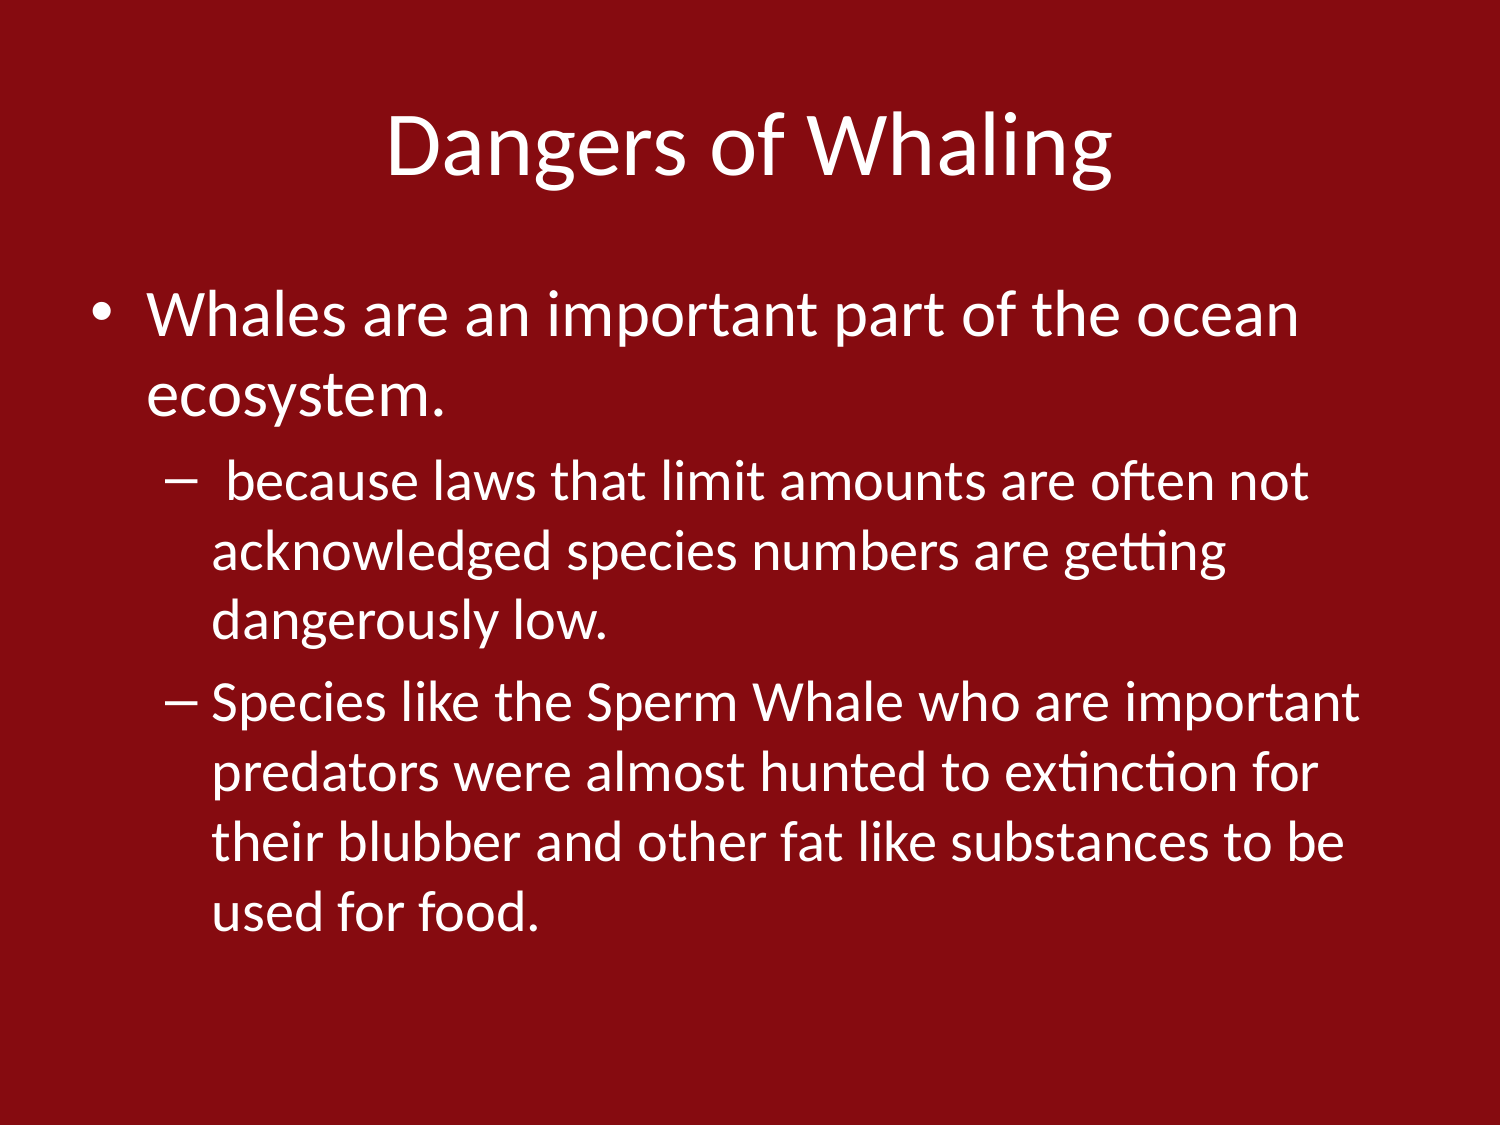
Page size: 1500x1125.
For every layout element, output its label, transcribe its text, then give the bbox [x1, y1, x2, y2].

list Whales are an important part of the ocean ecosystem. because laws that limit amounts are often not acknowledged species numbers are getting dangerously low. Species like the Sperm Whale who are important predators were almost hunted to extinction for their blubber and other fat like substances to be used for food. [75, 262, 1425, 1005]
title Dangers of Whaling [75, 45, 1425, 233]
